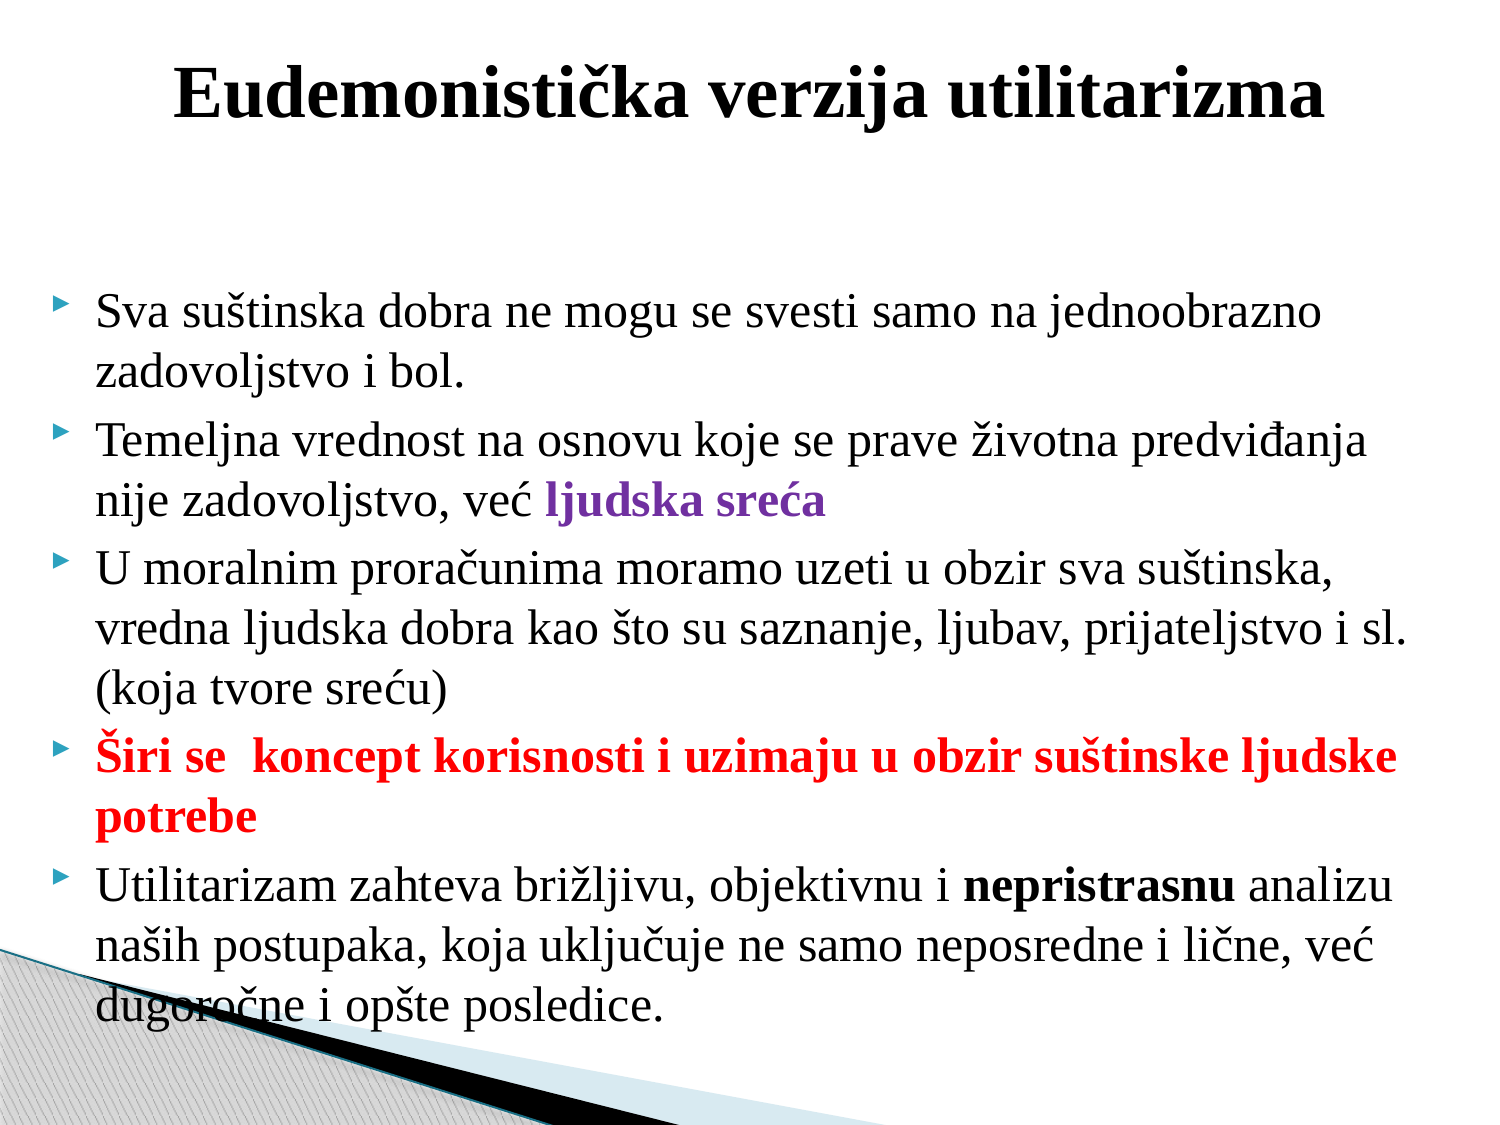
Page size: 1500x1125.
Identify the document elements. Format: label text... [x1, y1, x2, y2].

list Eudemonistička verzija utilitarizma Sva suštinska dobra ne mogu se svesti samo na jednoobrazno zadovoljstvo i bol. Temeljna vrednost na osnovu koje se prave životna predviđanja nije zadovoljstvo, već ljudska sreća U moralnim proračunima moramo uzeti u obzir sva suštinska, vredna ljudska dobra kao što su saznanje, ljubav, prijateljstvo i sl. (koja tvore sreću) Širi se koncept korisnosti i uzimaju u obzir suštinske ljudske potrebe Utilitarizam zahteva brižljivu, objektivnu i nepristrasnu analizu naših postupaka, koja uključuje ne samo neposredne i lične, već dugoročne i opšte posledice. [34, 34, 1466, 1067]
